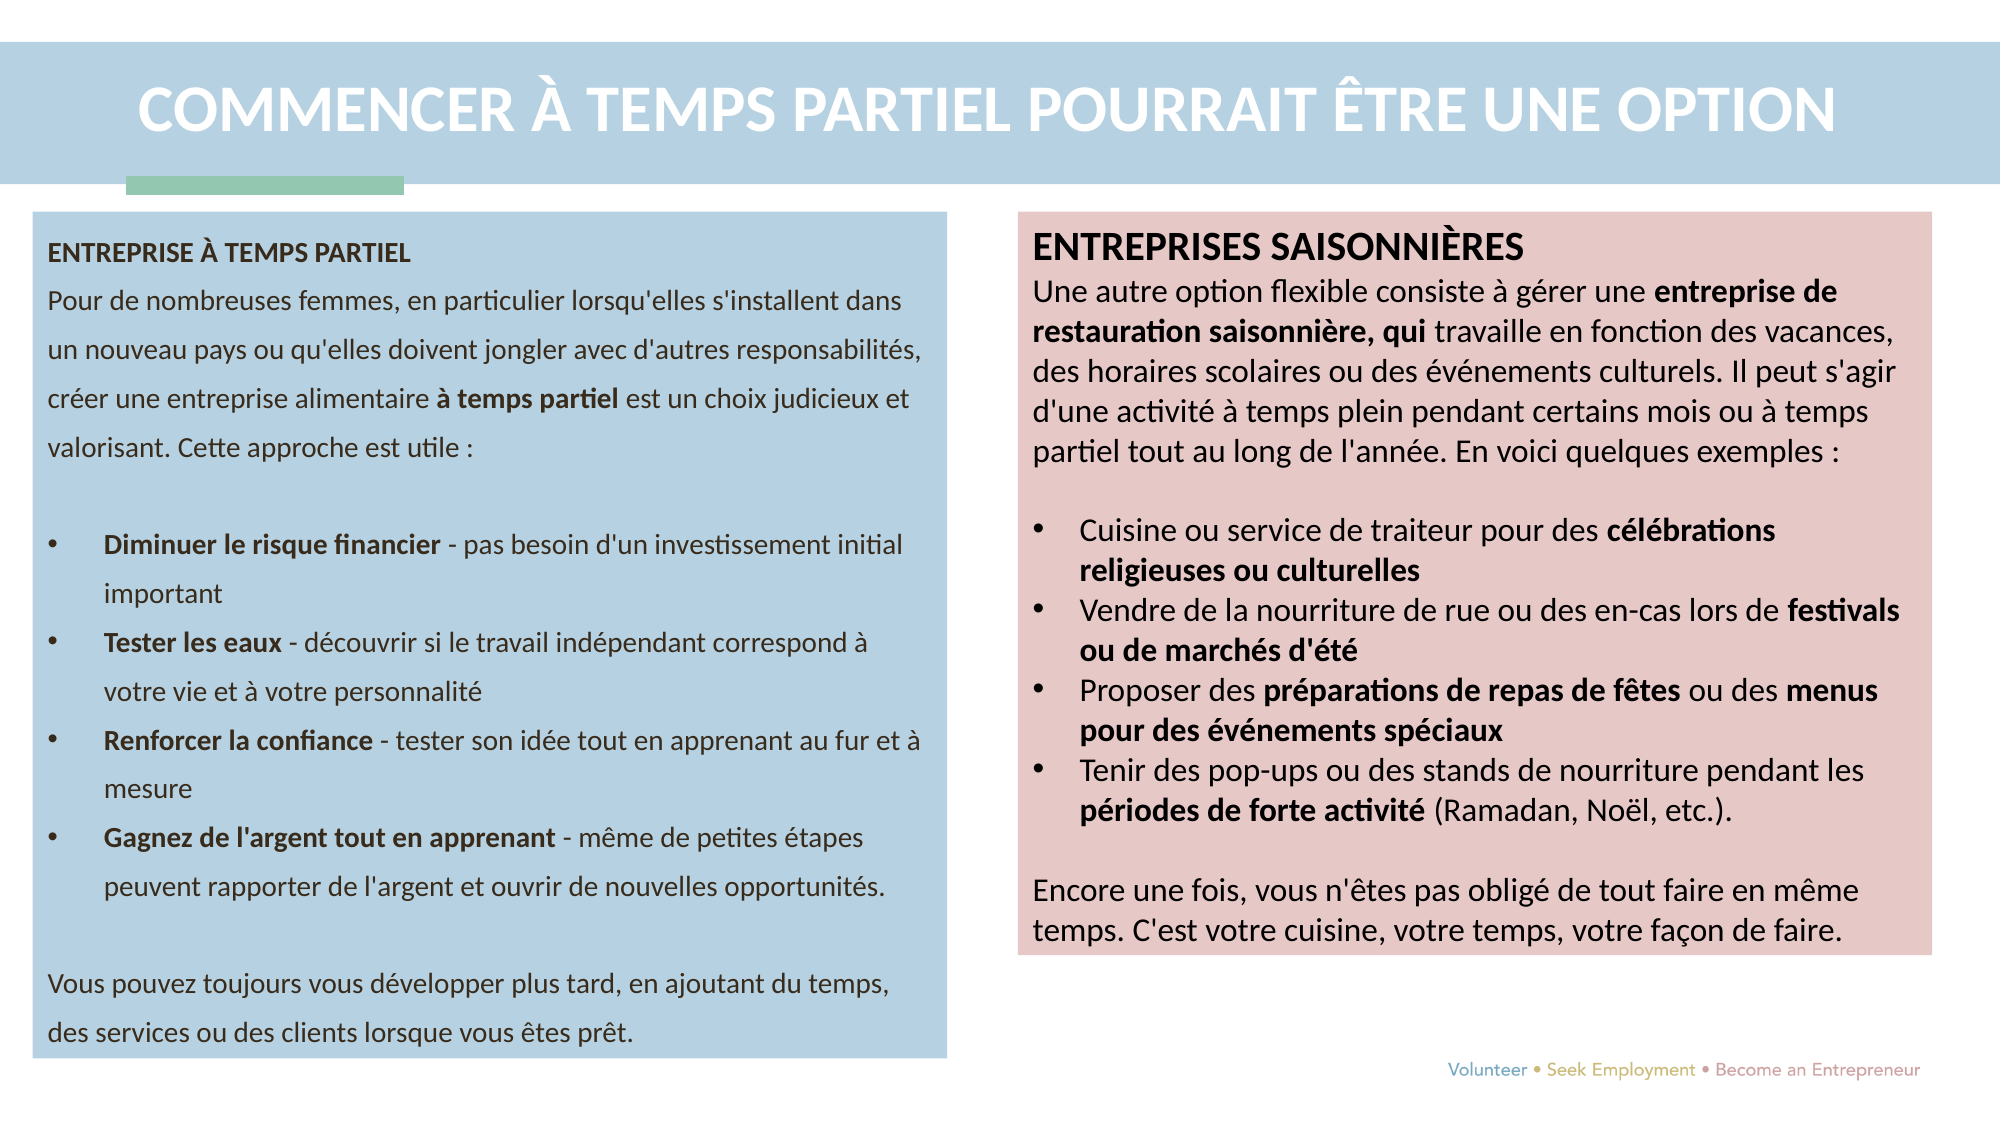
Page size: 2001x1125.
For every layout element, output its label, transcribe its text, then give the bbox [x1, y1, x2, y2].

text_box ENTREPRISES SAISONNIÈRES Une autre option flexible consiste à gérer une entreprise de restauration saisonnière, qui travaille en fonction des vacances, des horaires scolaires ou des événements culturels. Il peut s'agir d'une activité à temps plein pendant certains mois ou à temps partiel tout au long de l'année. En voici quelques exemples : Cuisine ou service de traiteur pour des célébrations religieuses ou culturelles Vendre de la nourriture de rue ou des en-cas lors de festivals ou de marchés d'été Proposer des préparations de repas de fêtes ou des menus pour des événements spéciaux Tenir des pop-ups ou des stands de nourriture pendant les périodes de forte activité (Ramadan, Noël, etc.). Encore une fois, vous n'êtes pas obligé de tout faire en même temps. C'est votre cuisine, votre temps, votre façon de faire. [1017, 211, 1933, 956]
list ENTREPRISE À TEMPS PARTIEL Pour de nombreuses femmes, en particulier lorsqu'elles s'installent dans un nouveau pays ou qu'elles doivent jongler avec d'autres responsabilités, créer une entreprise alimentaire à temps partiel est un choix judicieux et valorisant. Cette approche est utile : Diminuer le risque financier - pas besoin d'un investissement initial important Tester les eaux - découvrir si le travail indépendant correspond à votre vie et à votre personnalité Renforcer la confiance - tester son idée tout en apprenant au fur et à mesure Gagnez de l'argent tout en apprenant - même de petites étapes peuvent rapporter de l'argent et ouvrir de nouvelles opportunités. Vous pouvez toujours vous développer plus tard, en ajoutant du temps, des services ou des clients lorsque vous êtes prêt. [32, 211, 948, 1059]
list COMMENCER À TEMPS PARTIEL POURRAIT ÊTRE UNE OPTION [123, 51, 1913, 170]
picture [1418, 1046, 1971, 1103]
